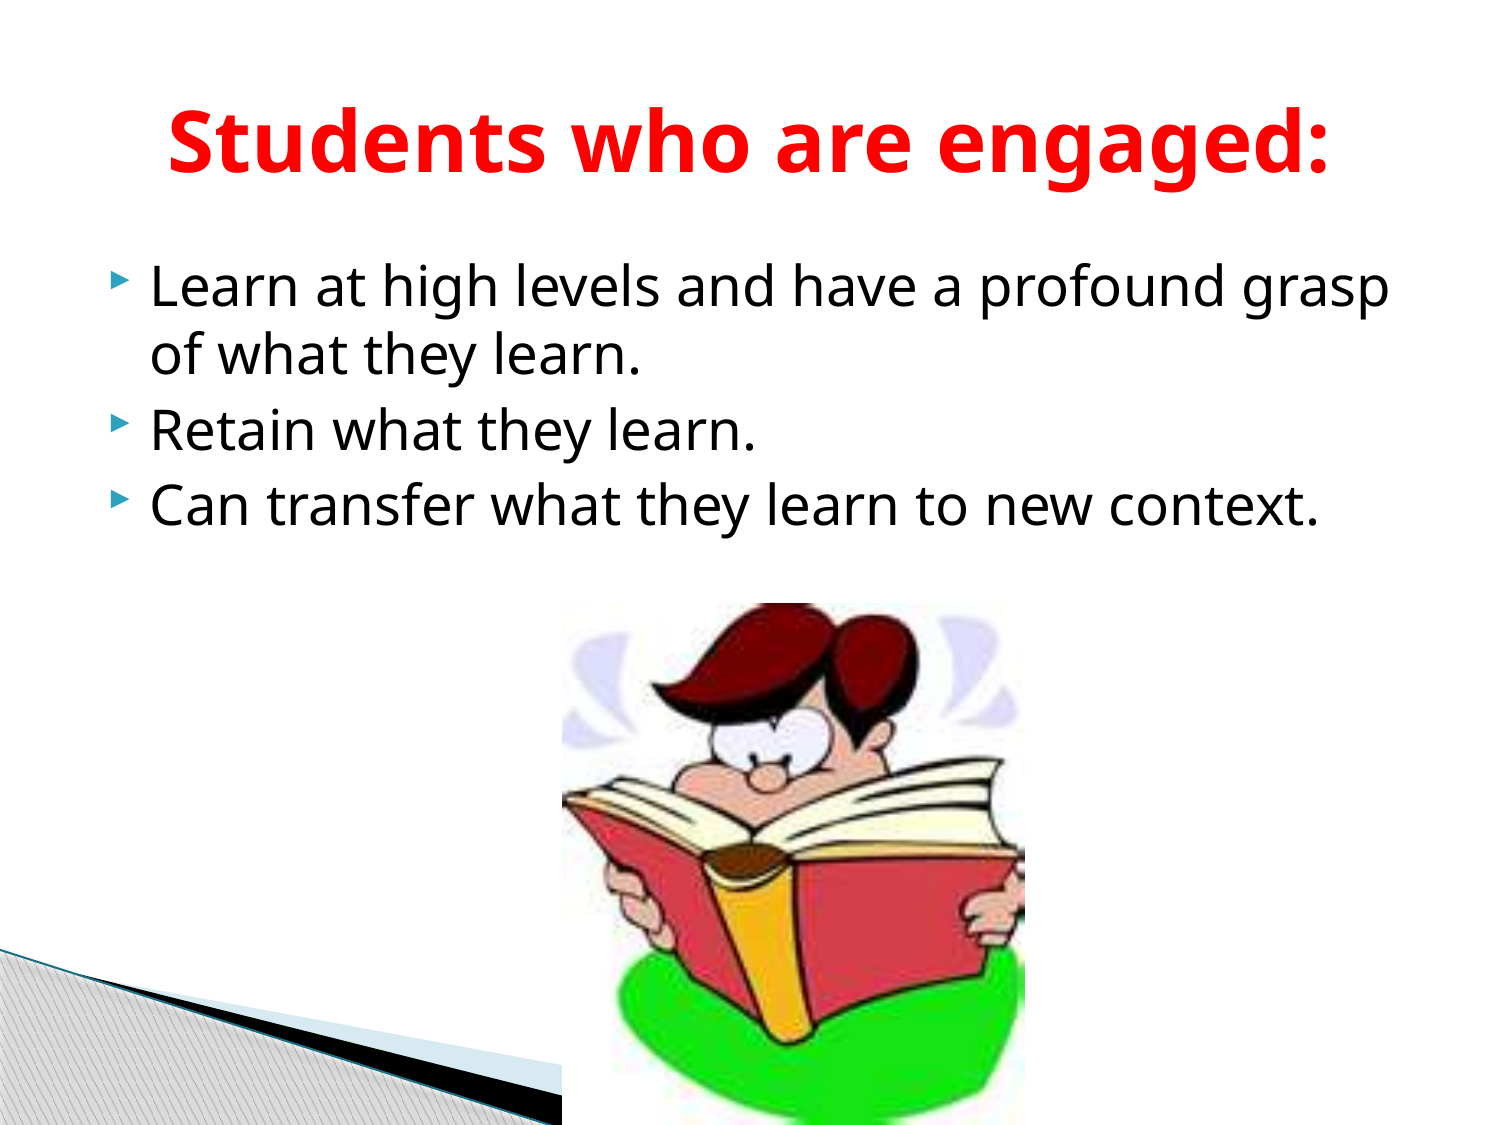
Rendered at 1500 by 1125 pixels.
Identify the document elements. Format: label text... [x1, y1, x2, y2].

title Students who are engaged: [75, 45, 1425, 233]
picture [562, 603, 1026, 1125]
list Learn at high levels and have a profound grasp of what they learn. Retain what they learn. Can transfer what they learn to new context. [75, 243, 1425, 986]
